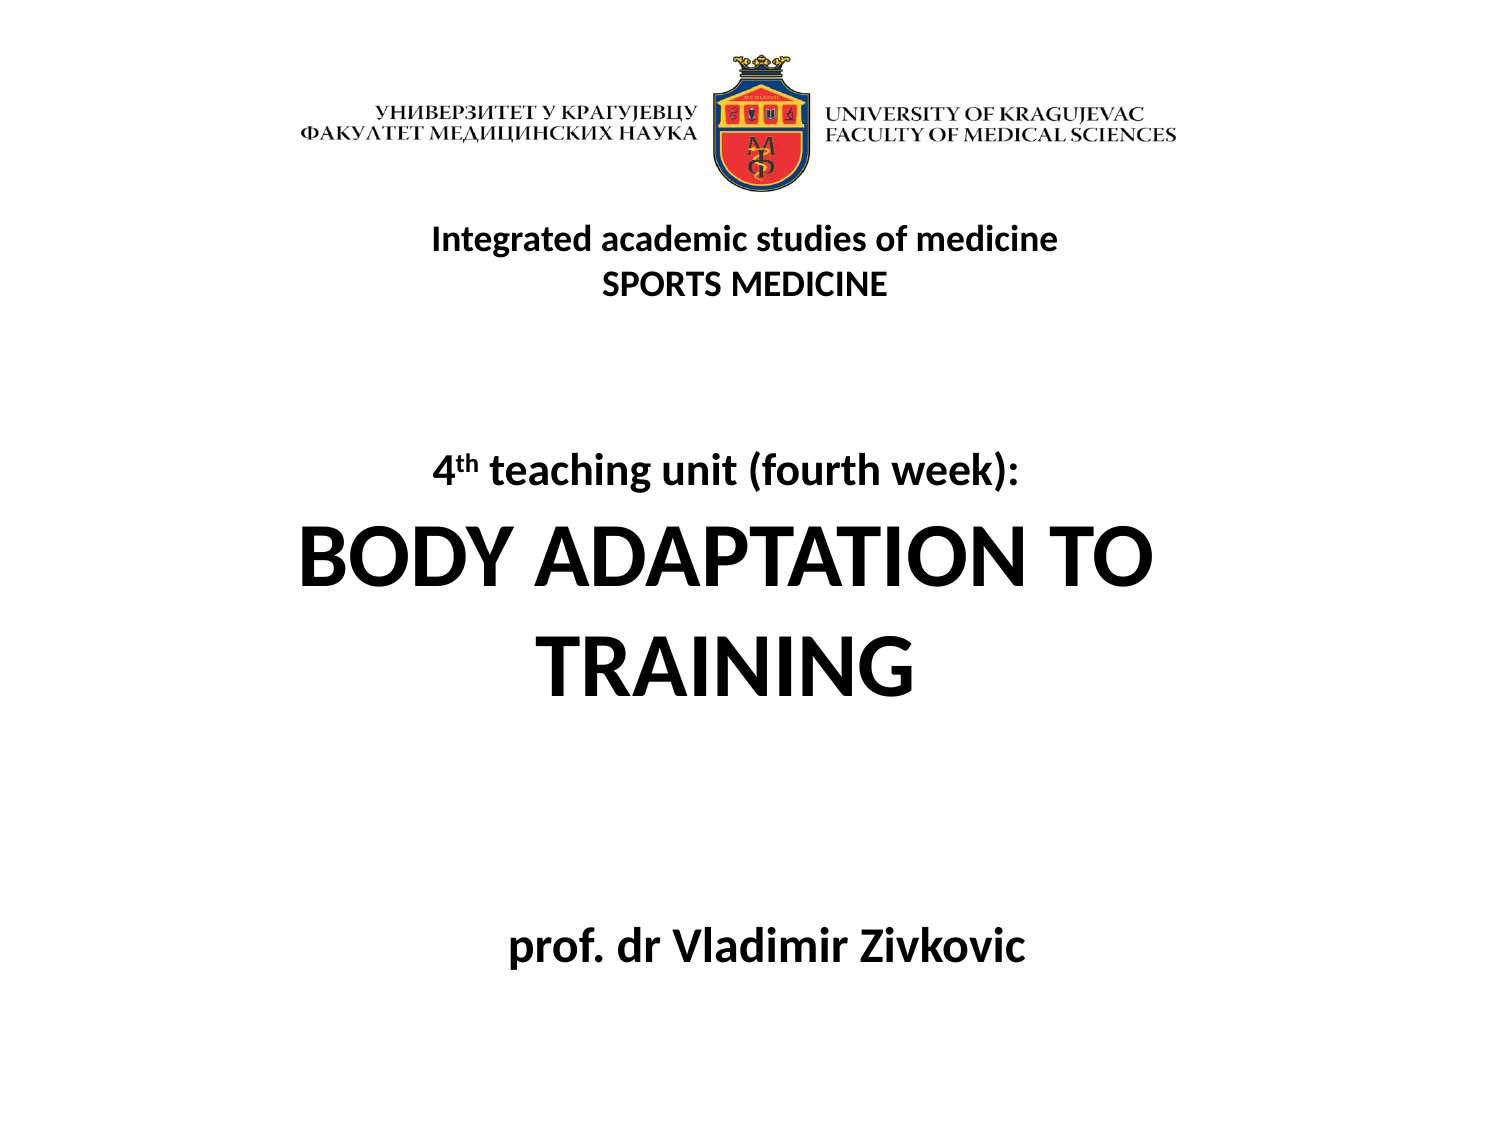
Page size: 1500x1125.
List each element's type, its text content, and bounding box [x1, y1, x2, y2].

text_box Integrated academic studies of medicine SPORTS MEDICINE [416, 206, 1074, 312]
text_box 4th teaching unit (fourth week): BODY ADAPTATION TO TRAINING [88, 432, 1365, 723]
picture [300, 54, 1176, 193]
subtitle prof. dr Vladimir Zivkovic [395, 904, 1139, 1075]
